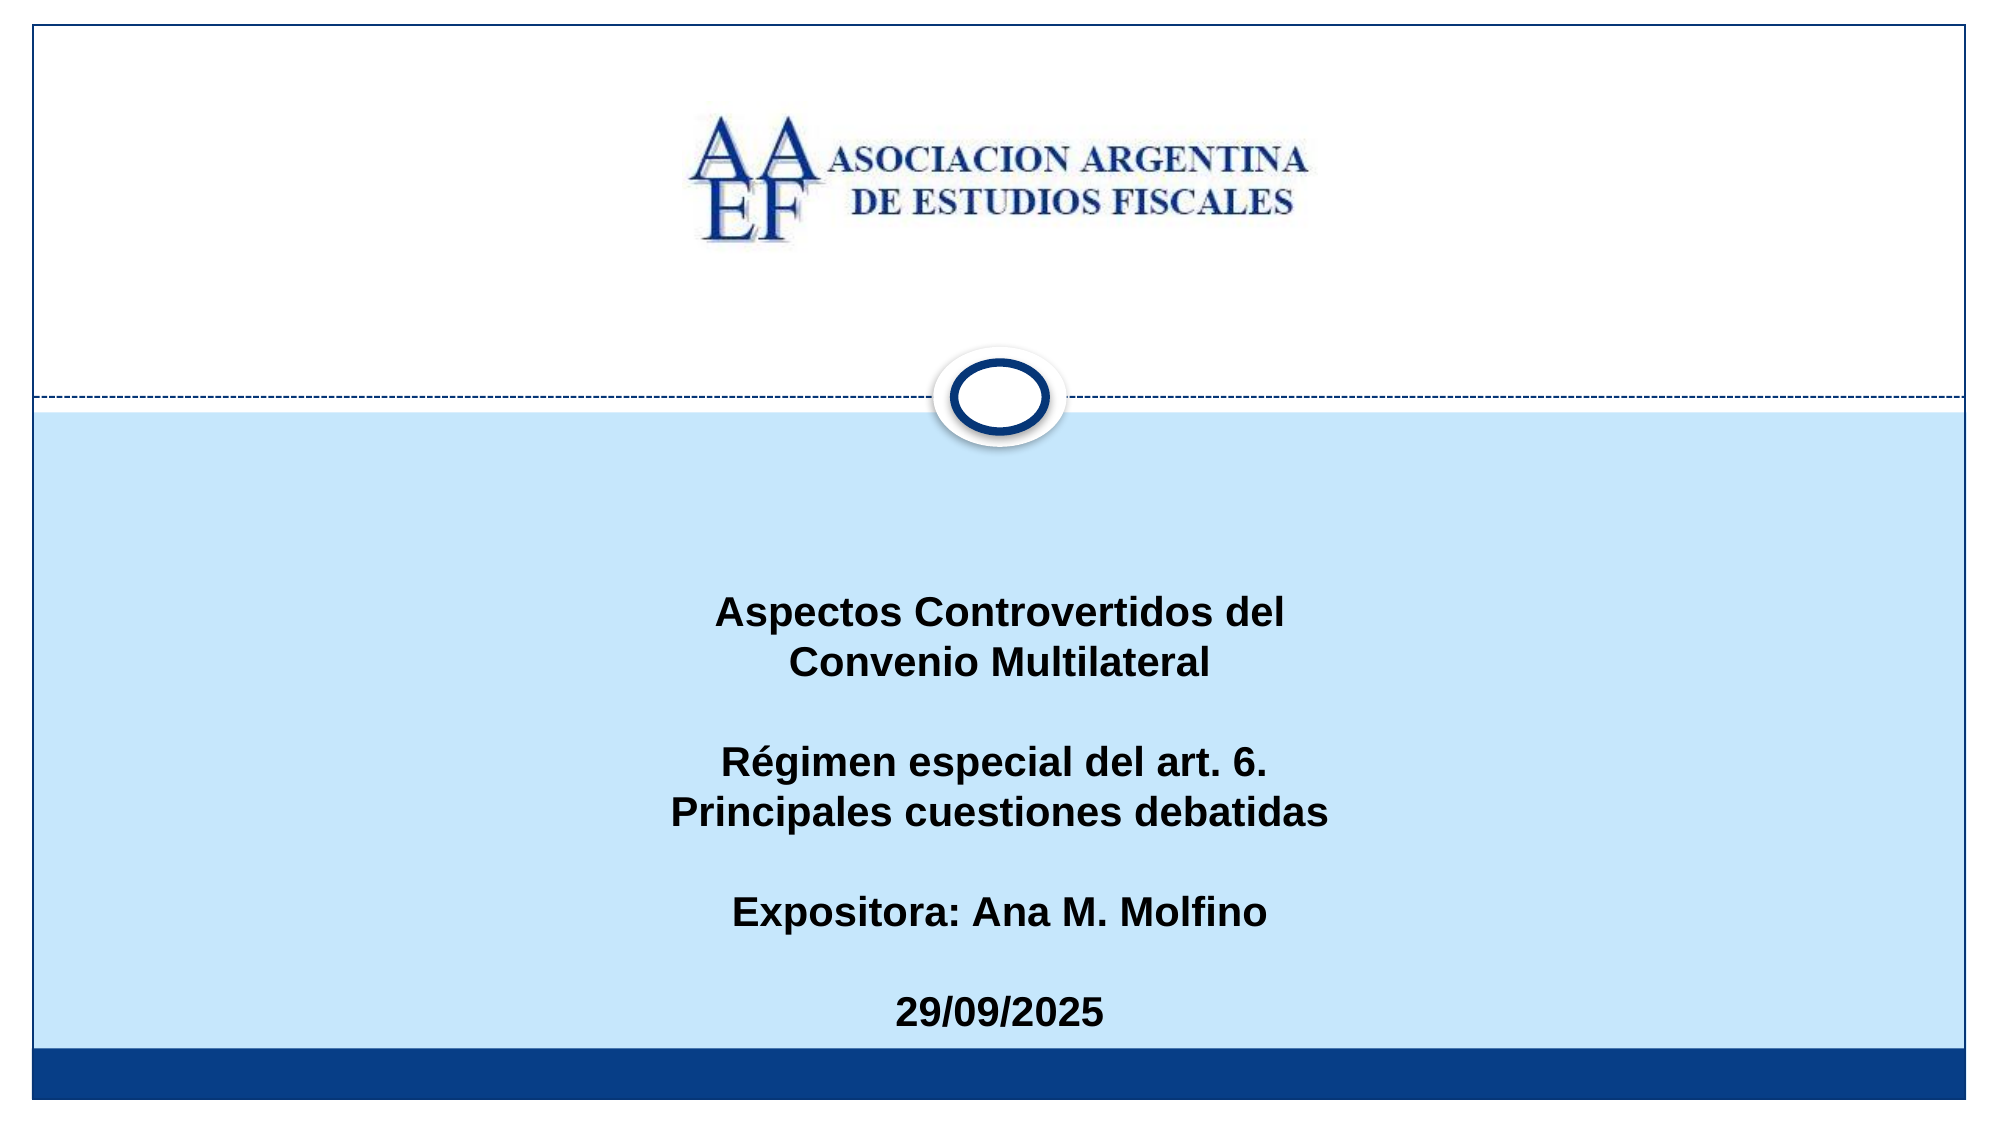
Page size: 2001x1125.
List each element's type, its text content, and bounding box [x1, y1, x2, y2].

text_box Aspectos Controvertidos del Convenio Multilateral Régimen especial del art. 6. Principales cuestiones debatidas Expositora: Ana M. Molfino 29/09/2025 [279, 527, 1721, 1042]
picture [681, 101, 1319, 265]
